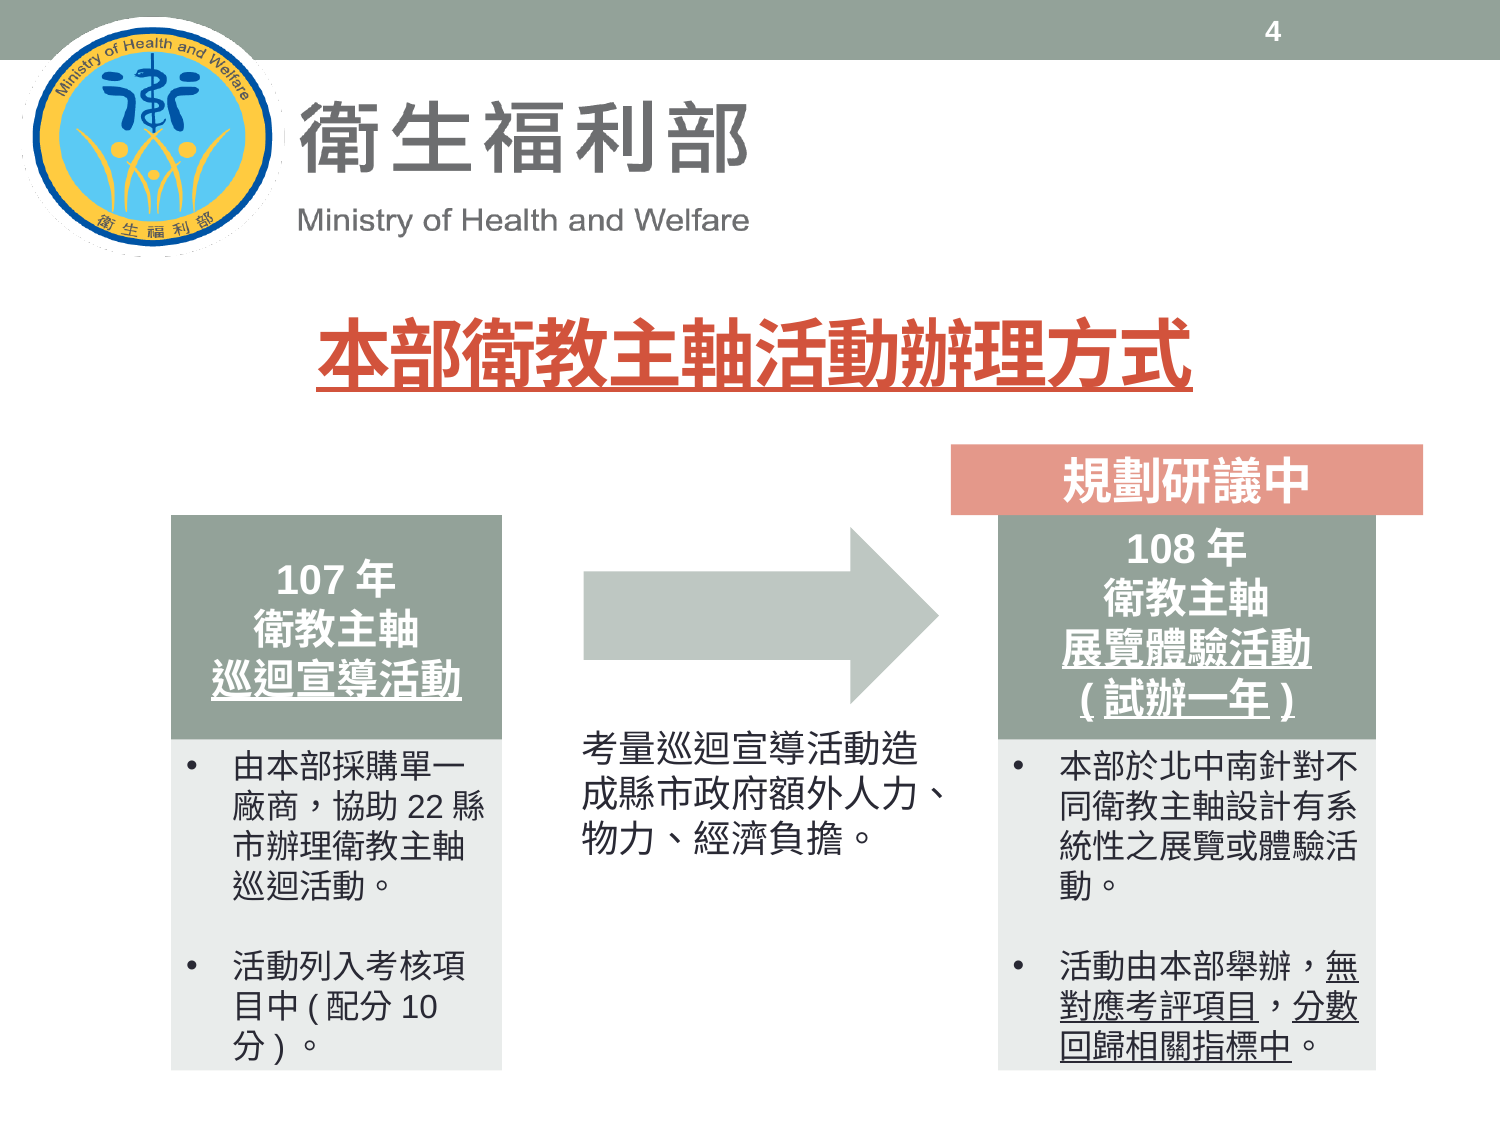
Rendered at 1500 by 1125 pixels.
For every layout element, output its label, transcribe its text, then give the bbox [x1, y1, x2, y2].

text_box 108年 衛教主軸 展覽體驗活動 (試辦一年) [996, 517, 1378, 738]
picture [0, 7, 810, 266]
title 本部衛教主軸活動辦理方式 [301, 270, 1235, 433]
slide_number 4 [1250, 3, 1425, 57]
text_box 107年 衛教主軸 巡迴宣導活動 [169, 513, 504, 738]
text_box 考量巡迴宣導活動造成縣市政府額外人力、物力、經濟負擔。 [566, 718, 951, 868]
text_box 由本部採購單一廠商，協助22縣市辦理衛教主軸巡迴活動。 活動列入考核項目中(配分10分)。 [169, 738, 504, 1073]
text_box [581, 525, 942, 707]
text_box 本部於北中南針對不同衛教主軸設計有系統性之展覽或體驗活動。 活動由本部舉辦，無對應考評項目，分數回歸相關指標中。 [996, 738, 1378, 1073]
text_box 規劃研議中 [949, 442, 1425, 517]
